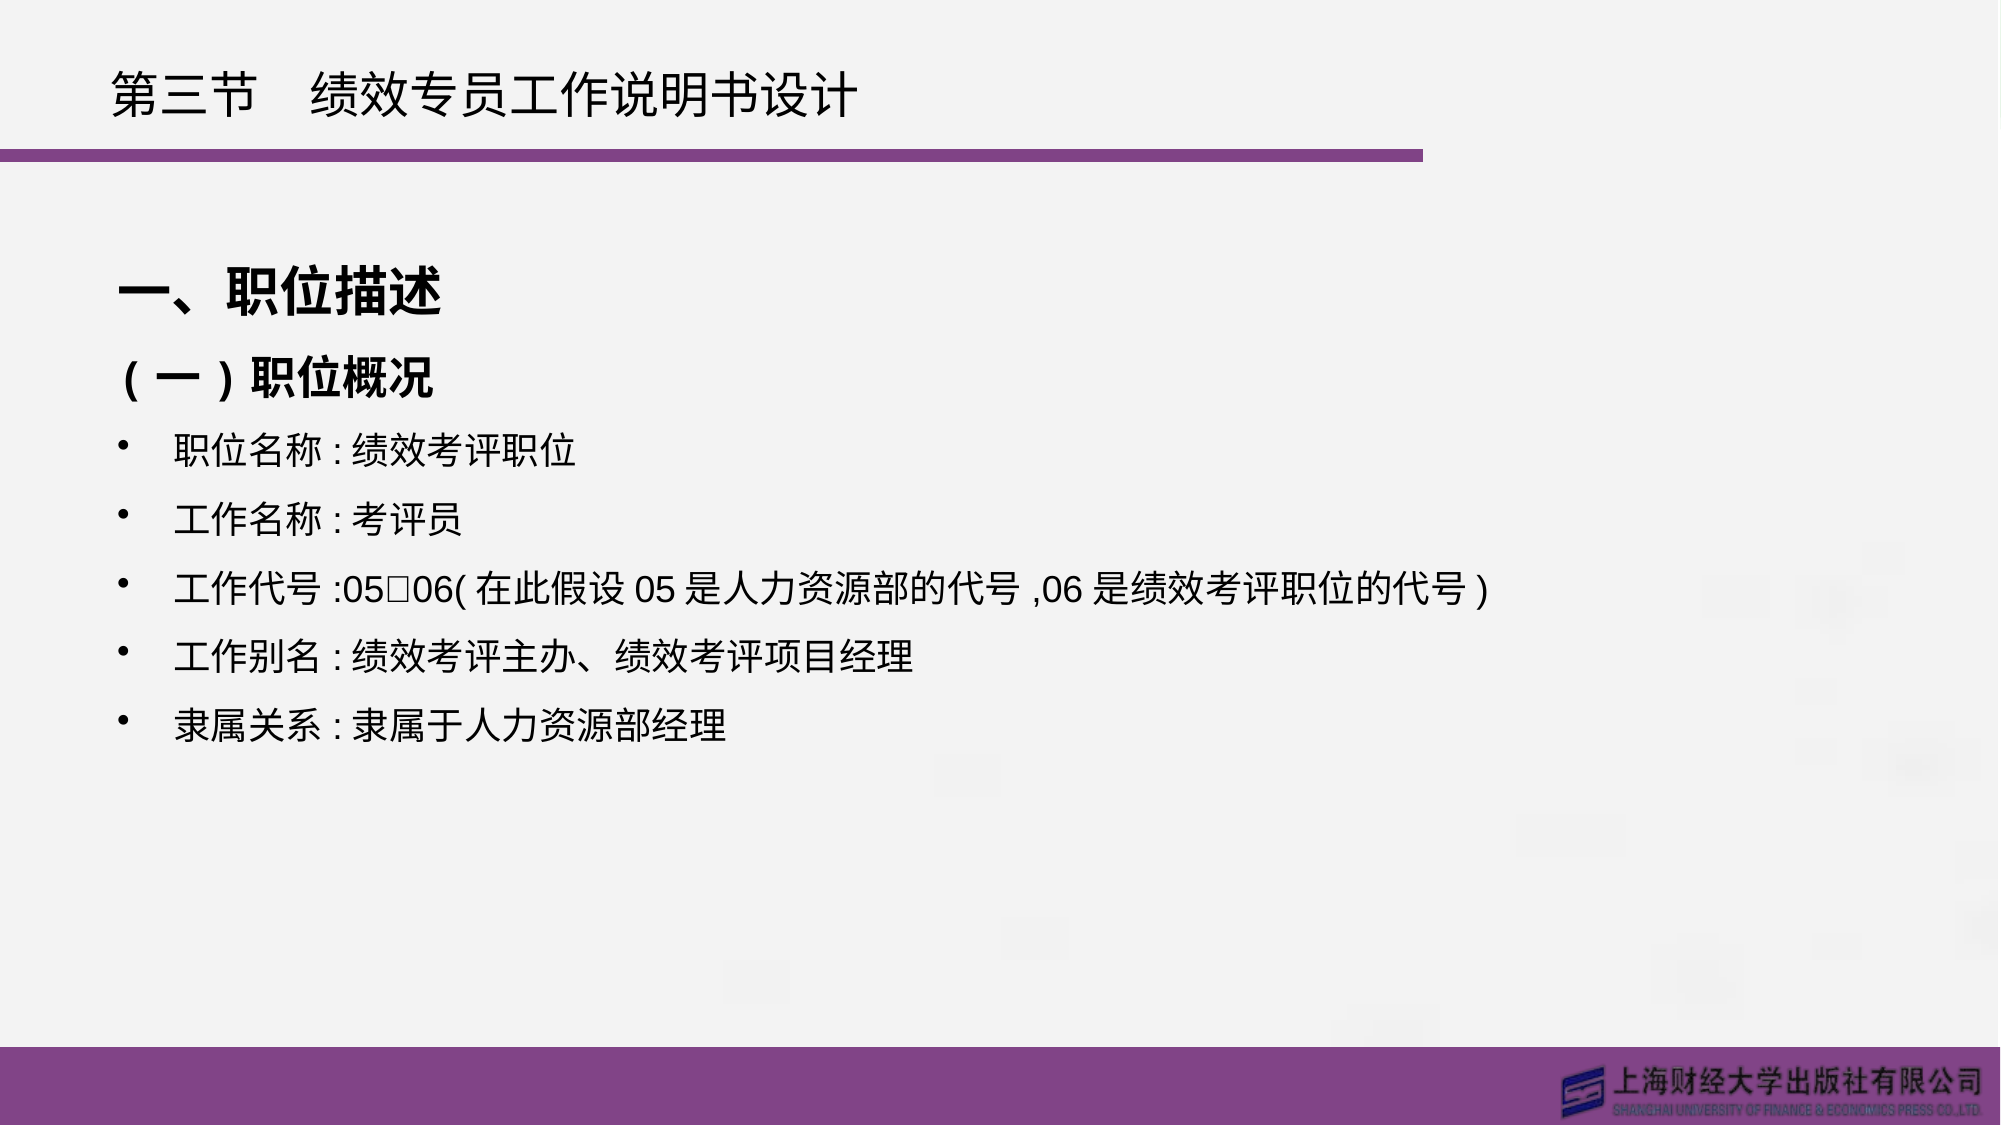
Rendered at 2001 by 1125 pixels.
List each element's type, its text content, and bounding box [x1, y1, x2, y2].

title 第三节 绩效专员工作说明书设计 [94, 42, 1451, 146]
list 一、职位描述 (一)职位概况 职位名称:绩效考评职位 工作名称:考评员 工作代号:05􀆼06(在此假设05是人力资源部的代号,06是绩效考评职位的代号) 工作别名:绩效考评主办、绩效考评项目经理 隶属关系:隶属于人力资源部经理 [102, 233, 1898, 1032]
picture [0, 0, 2001, 1125]
